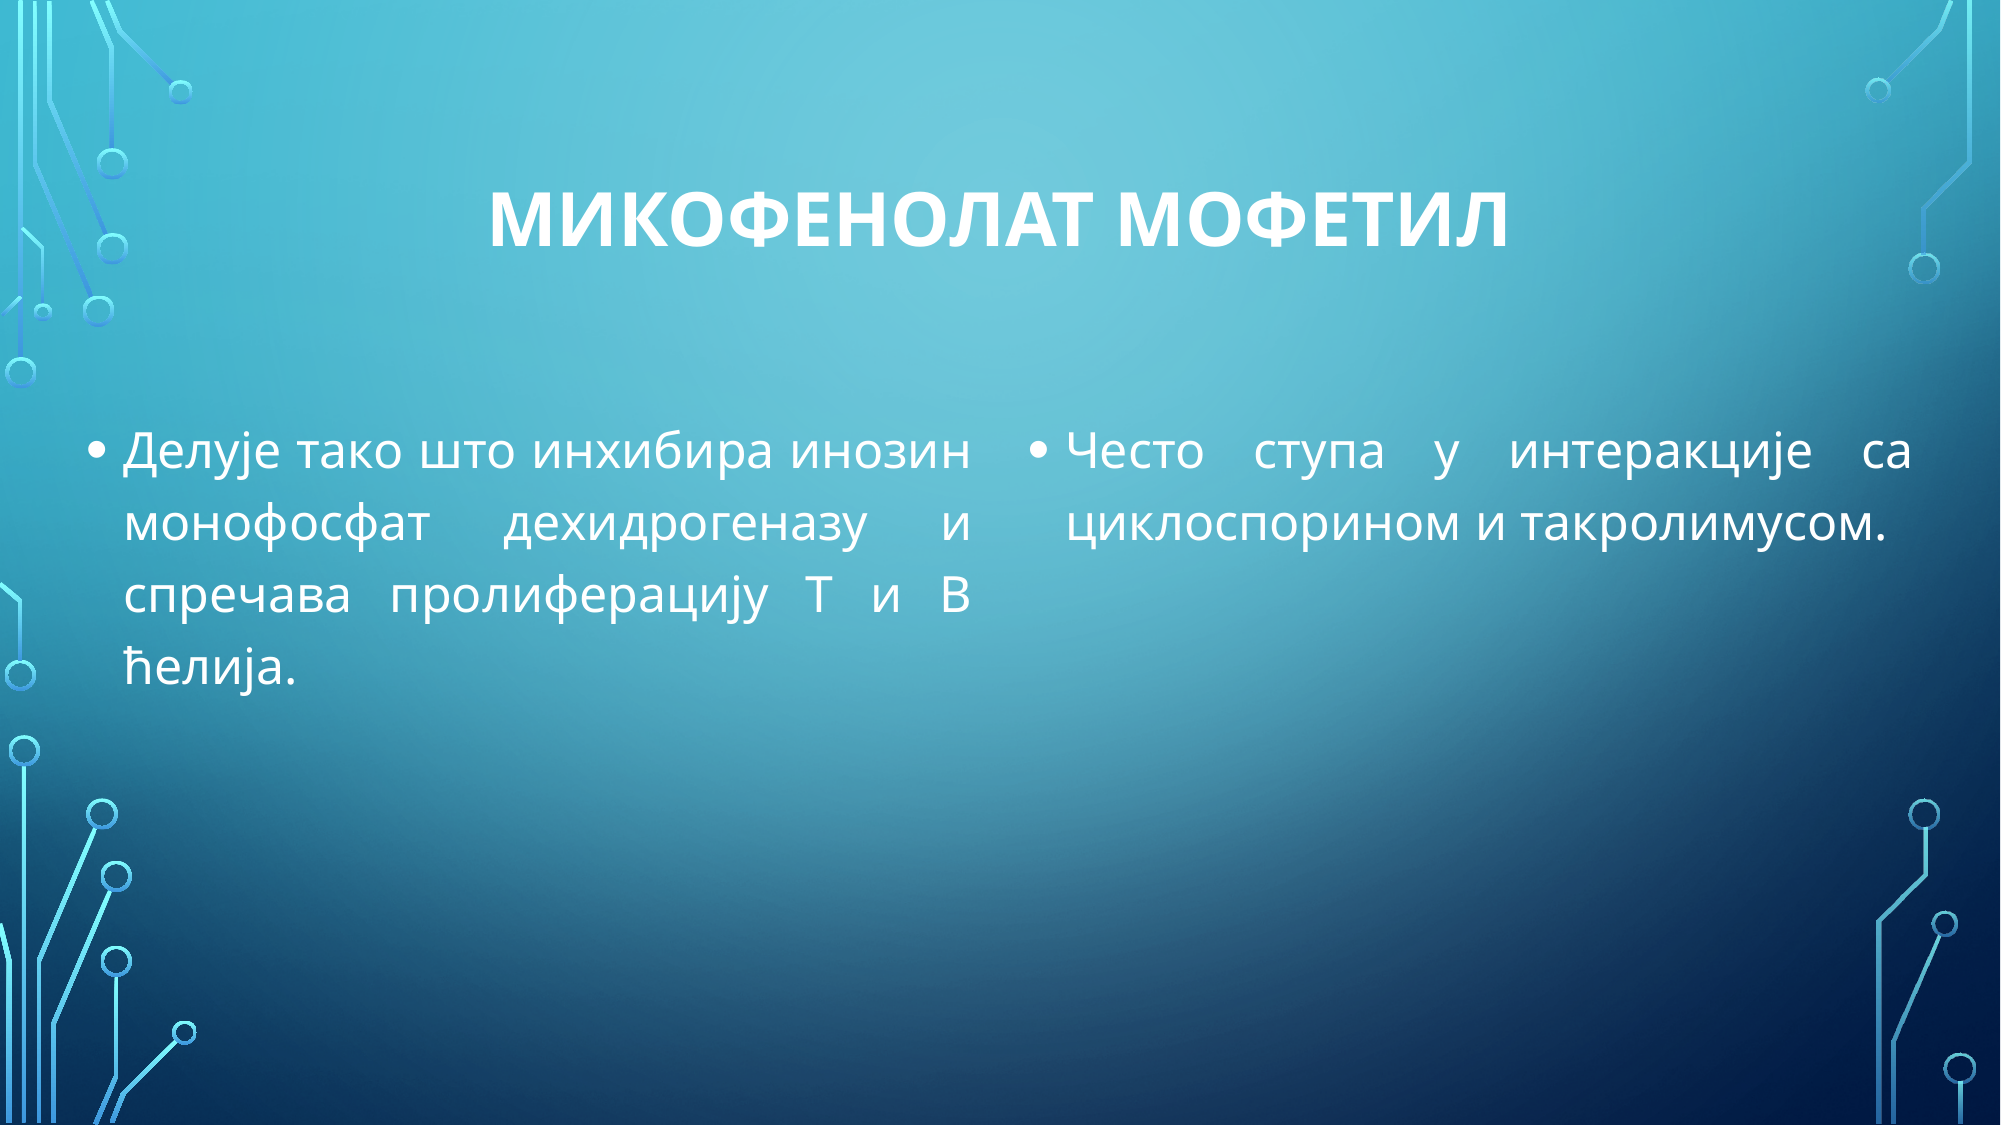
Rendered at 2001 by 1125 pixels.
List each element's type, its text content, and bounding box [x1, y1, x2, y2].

list Делује тако што инхибира инозин монофосфат дехидрогеназу и спречава пролиферацију Т и B ћелија. [70, 399, 988, 811]
list Често ступа у интеракције са циклоспорином и такролимусом. [1012, 399, 1930, 834]
title Микофенолат мофетил [187, 101, 1813, 344]
